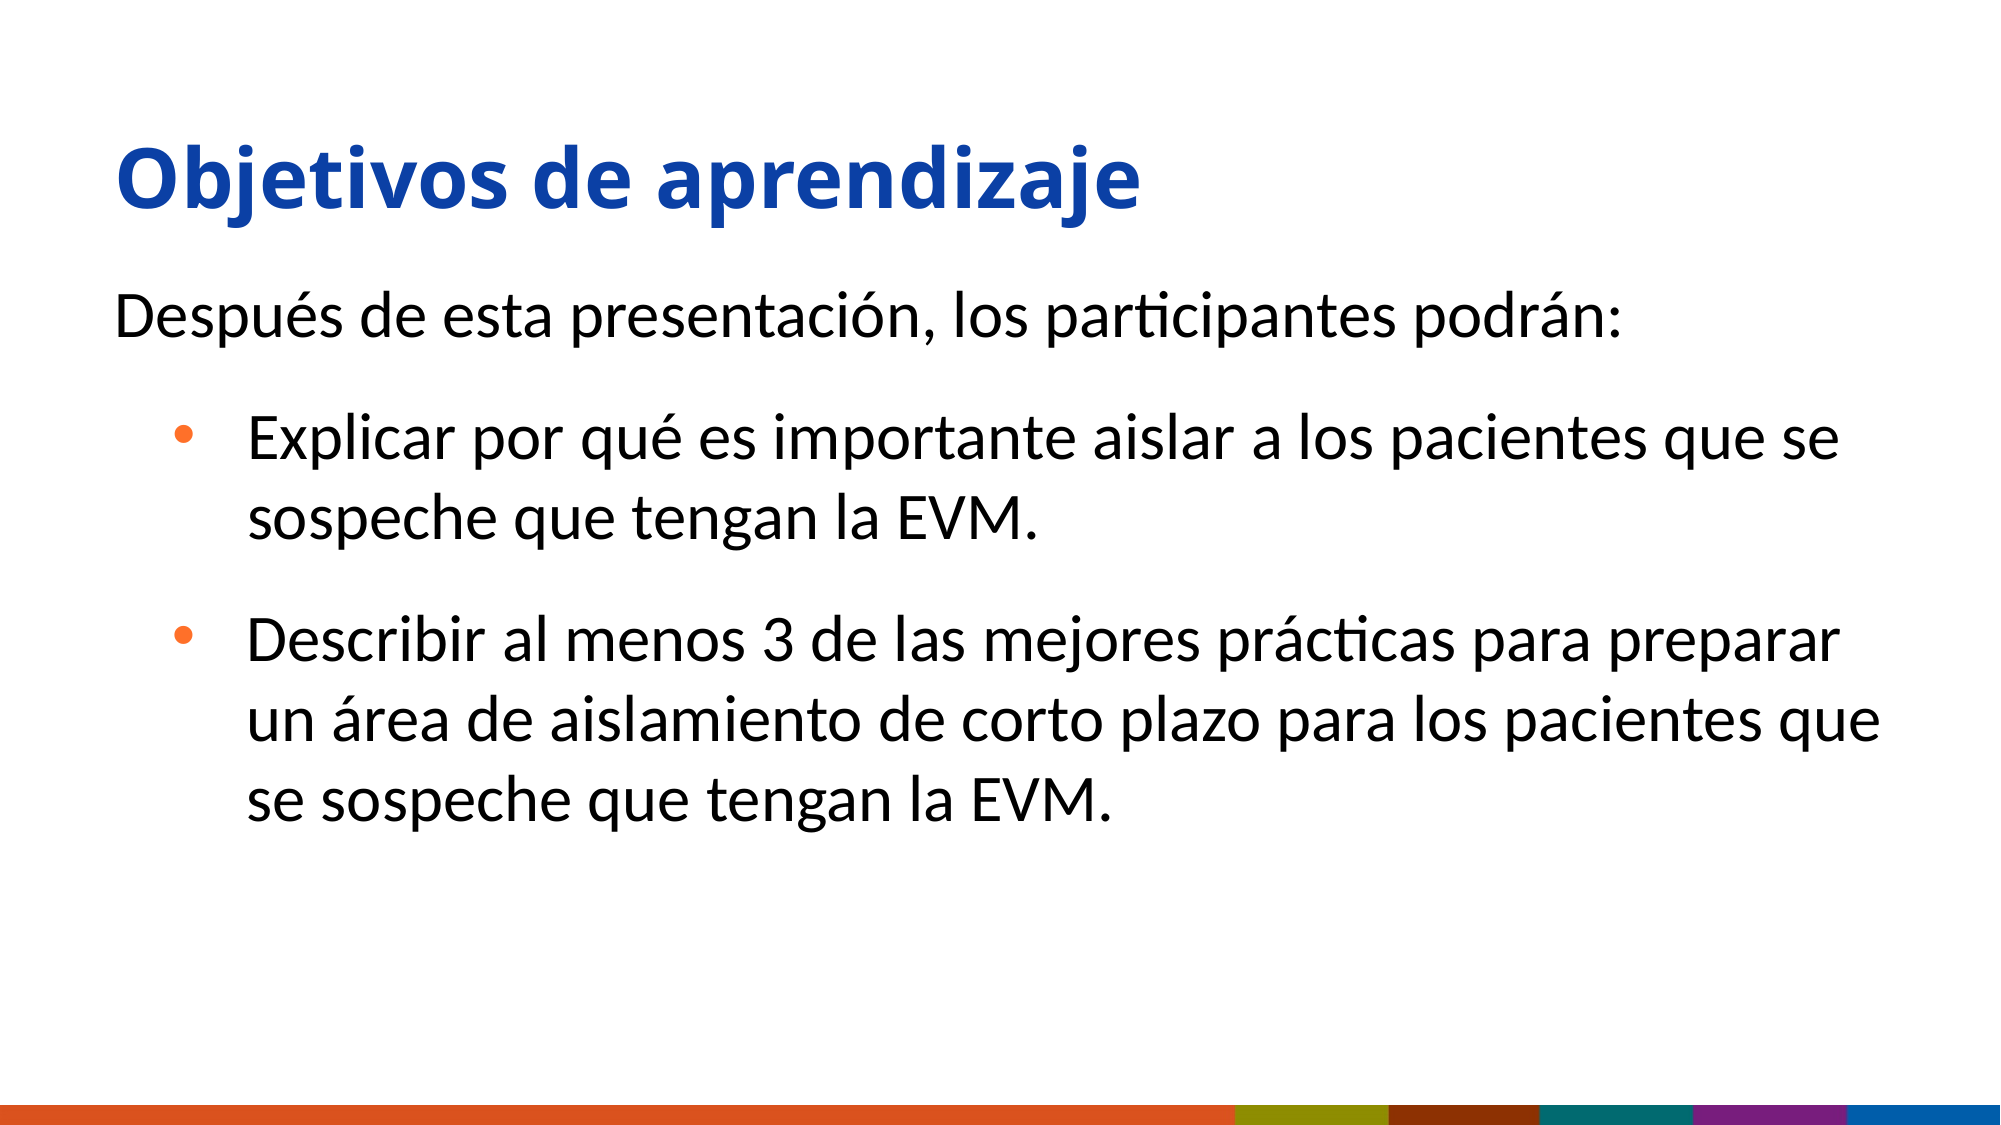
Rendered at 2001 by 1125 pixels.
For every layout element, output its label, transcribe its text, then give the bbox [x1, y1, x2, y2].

title Objetivos de aprendizaje [99, 45, 1900, 233]
picture [0, 1105, 2000, 1125]
list Después de esta presentación, los participantes podrán: Explicar por qué es importante aislar a los pacientes que se sospeche que tengan la EVM. Describir al menos 3 de las mejores prácticas para preparar un área de aislamiento de corto plazo para los pacientes que se sospeche que tengan la EVM. [99, 263, 1900, 949]
